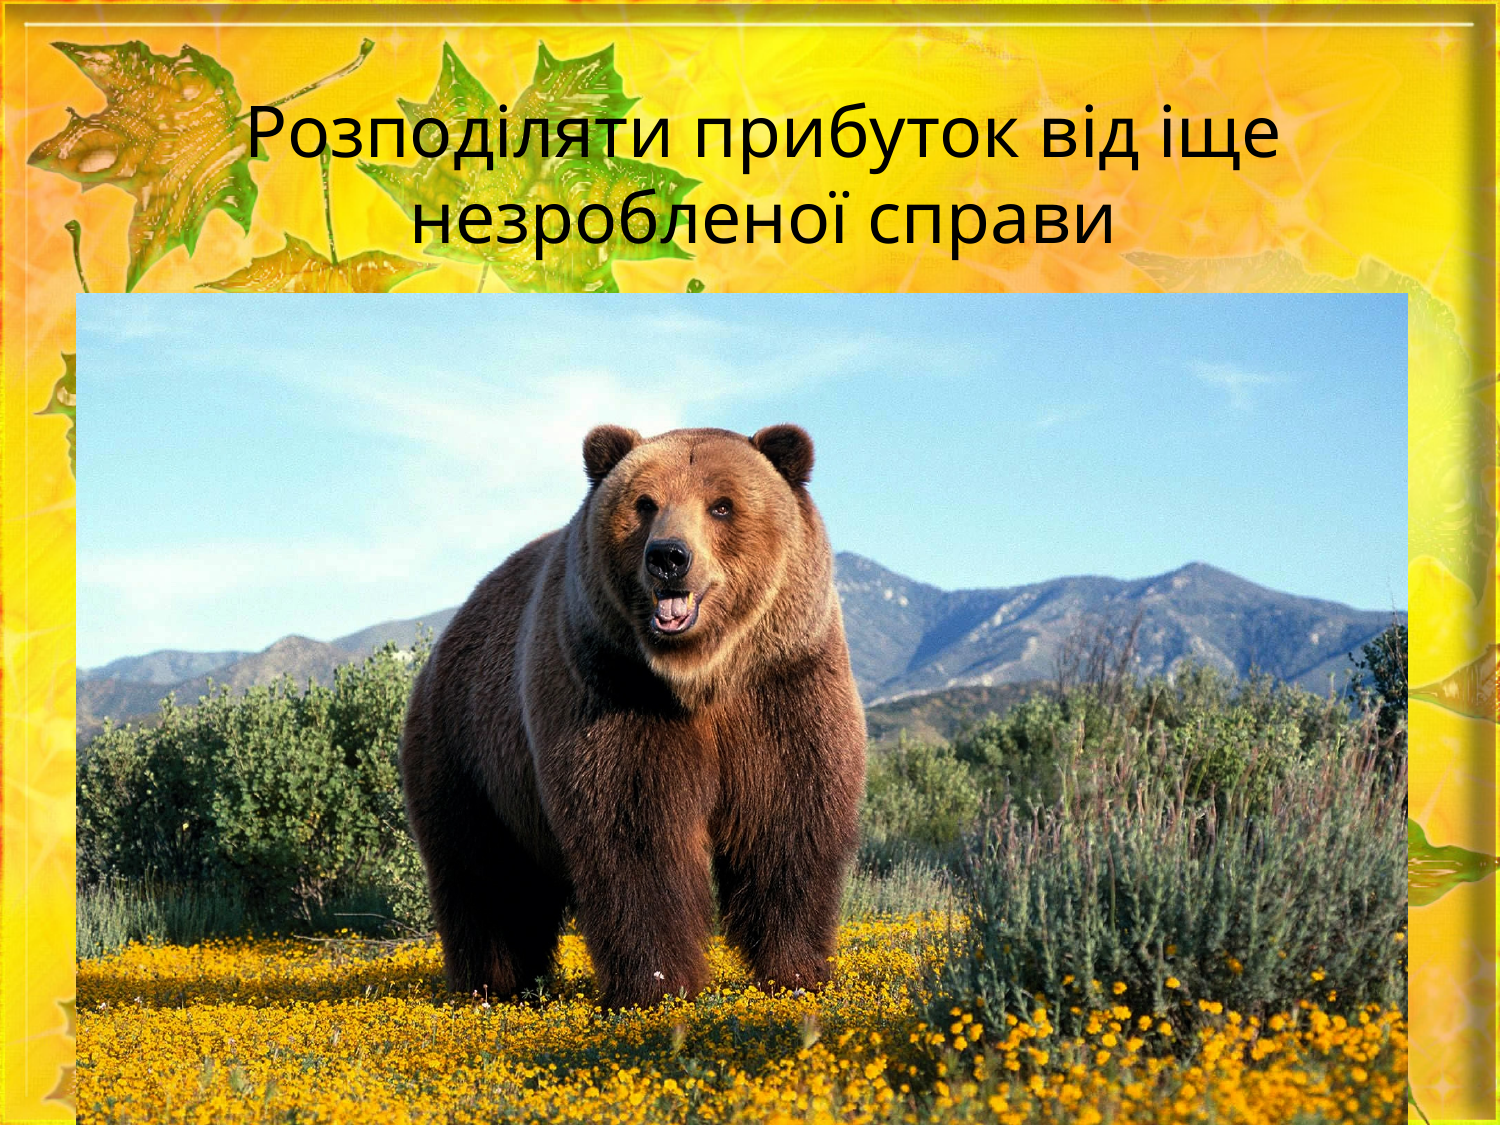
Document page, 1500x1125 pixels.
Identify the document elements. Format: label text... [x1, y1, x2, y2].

picture [0, 0, 1500, 1125]
title Розподіляти прибуток від іще незробленої справи [88, 78, 1439, 266]
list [76, 293, 1408, 1125]
